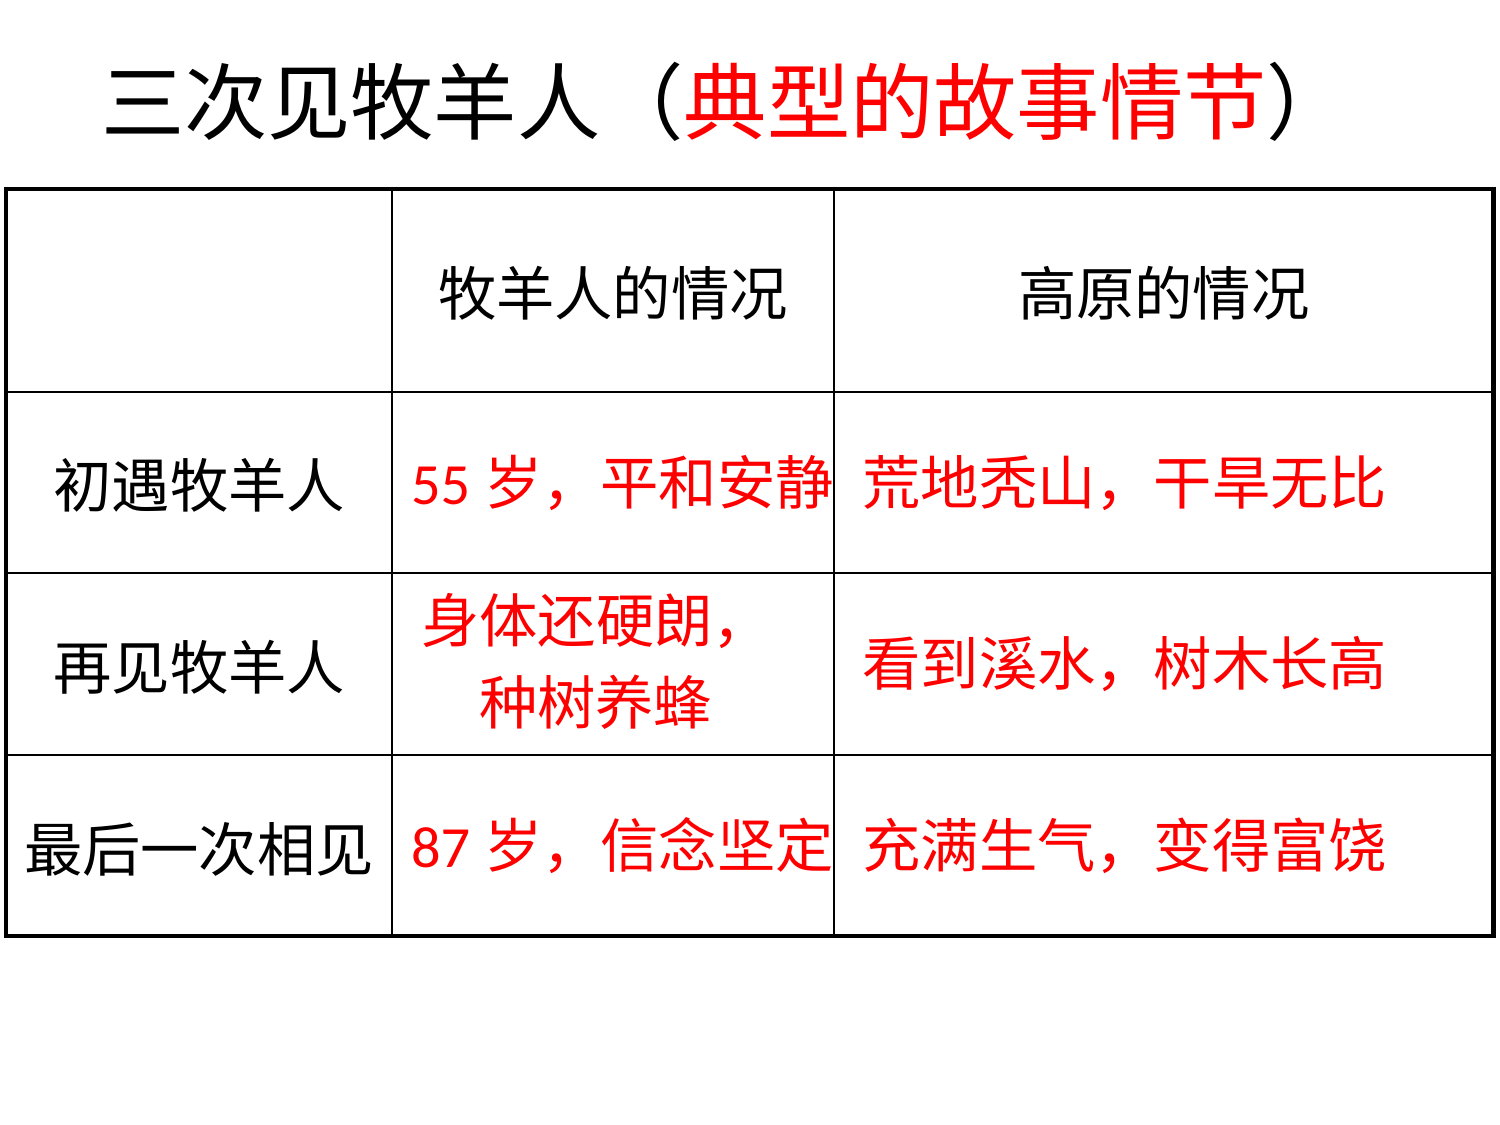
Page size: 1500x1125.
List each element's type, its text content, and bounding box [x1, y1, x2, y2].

table_cell [835, 756, 1491, 934]
table_cell 初遇牧羊人 [8, 393, 391, 572]
table_cell [835, 574, 1491, 754]
text_box 身体还硬朗， 种树养蜂 [406, 577, 786, 744]
text_box 看到溪水，树木长高 [847, 620, 1402, 705]
table_cell [393, 574, 833, 754]
text_box 87岁，信念坚定 [396, 801, 847, 887]
table_cell [393, 756, 833, 934]
table_header 高原的情况 [835, 191, 1491, 391]
table_header [8, 191, 391, 391]
table_header 牧羊人的情况 [393, 191, 833, 391]
text_box 荒地秃山，干旱无比 [847, 439, 1402, 524]
table_cell [393, 393, 833, 572]
text_box 充满生气，变得富饶 [847, 801, 1402, 887]
table_cell [835, 393, 1491, 572]
table_cell 最后一次相见 [8, 756, 391, 934]
text_box 55岁，平和安静 [396, 438, 849, 524]
text_box 三次见牧羊人（典型的故事情节） [86, 42, 1377, 158]
table_cell 再见牧羊人 [8, 574, 391, 754]
